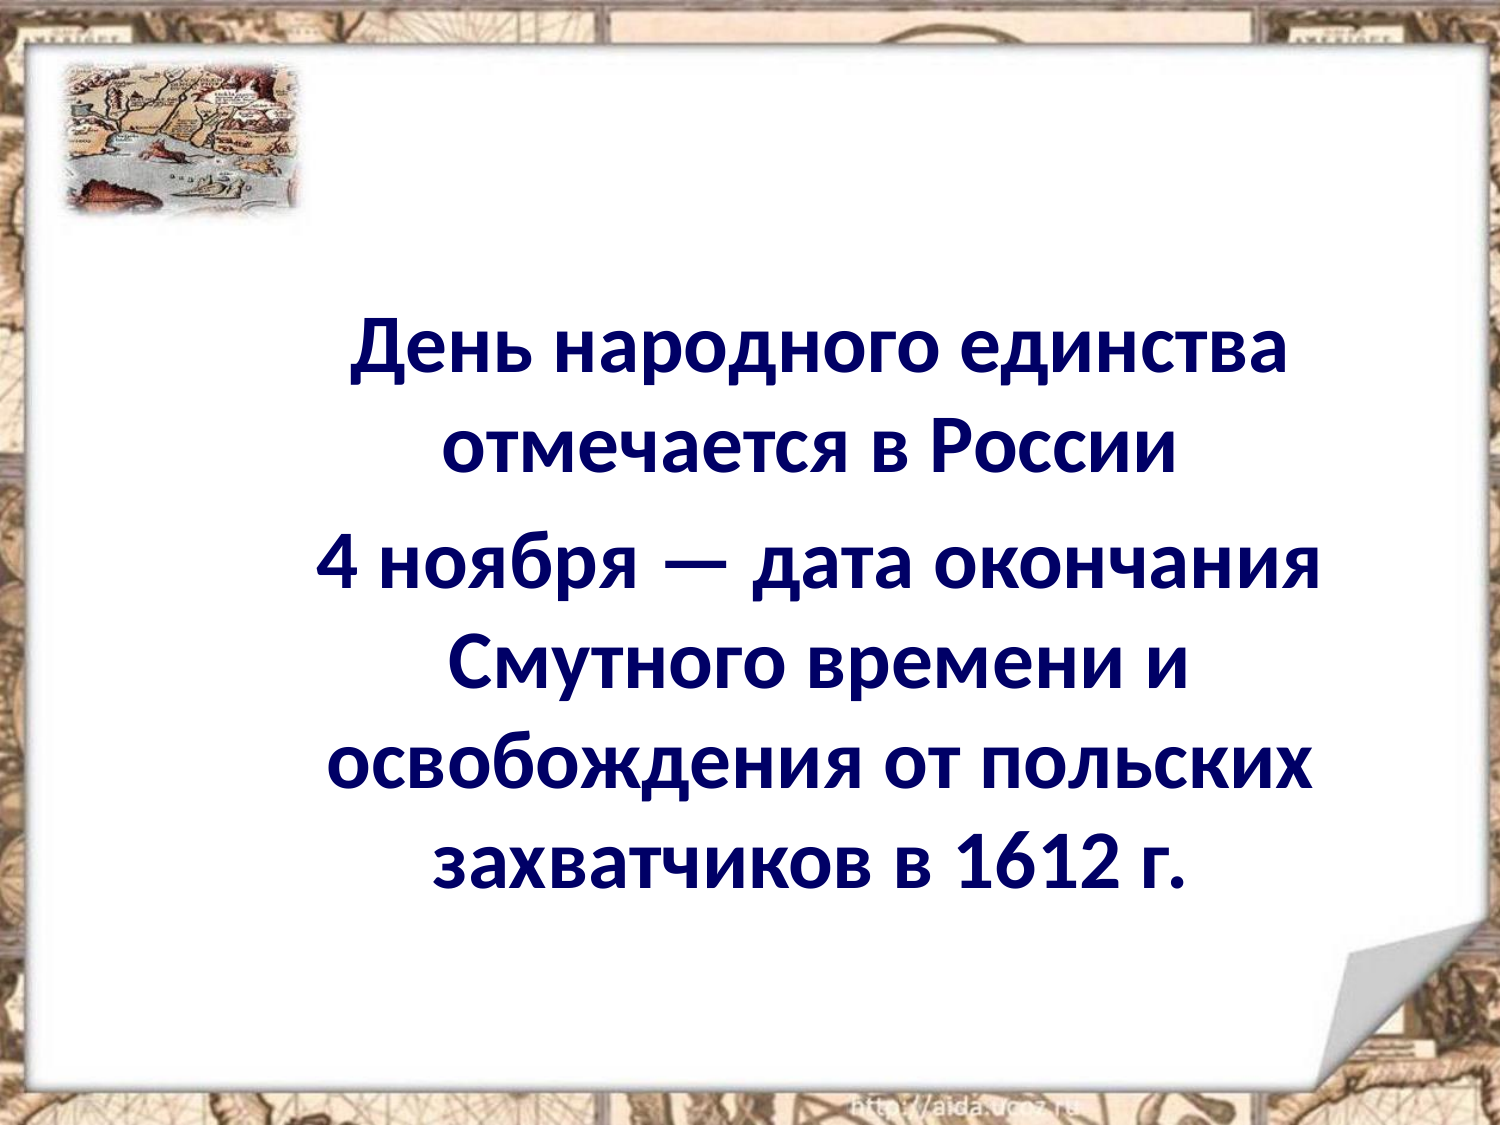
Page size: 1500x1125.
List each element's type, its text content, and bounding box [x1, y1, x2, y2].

picture [0, 0, 1500, 1125]
list День народного единства отмечается в России 4 ноября — дата окончания Смутного времени и освобождения от польских захватчиков в 1612 г. [116, 280, 1468, 1024]
